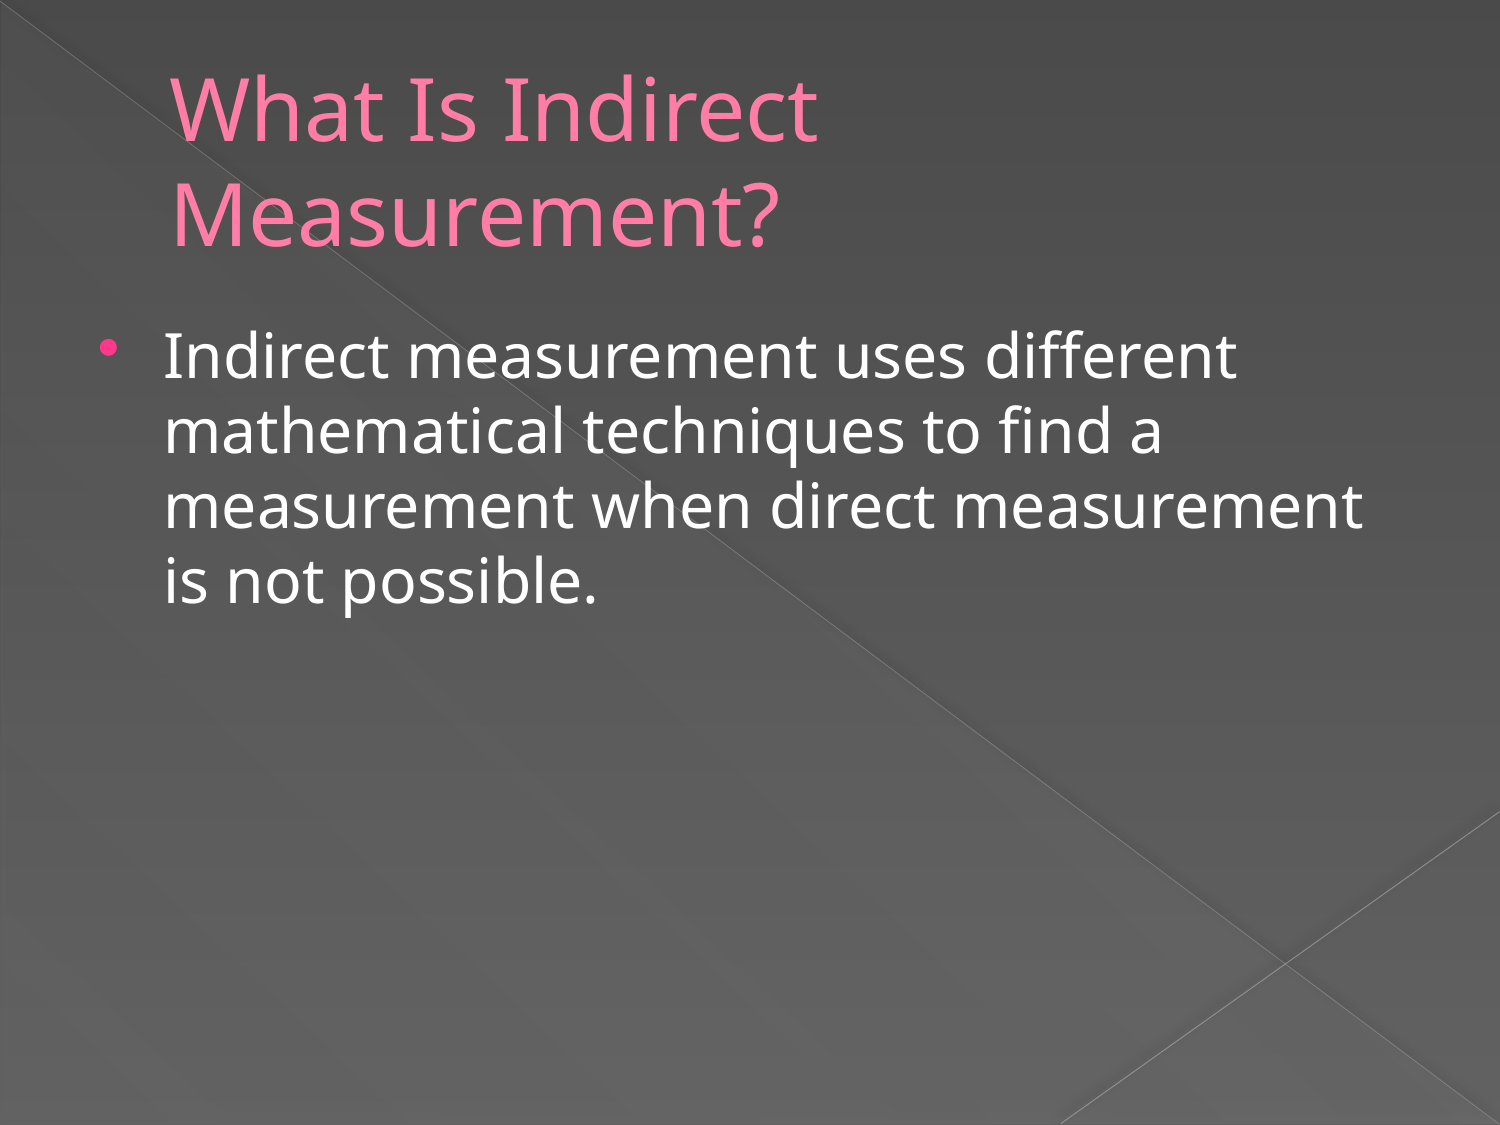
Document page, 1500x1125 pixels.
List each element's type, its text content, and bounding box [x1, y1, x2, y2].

list Indirect measurement uses different mathematical techniques to find a measurement when direct measurement is not possible. [75, 308, 1425, 1059]
title What Is Indirect Measurement? [75, 43, 1425, 274]
